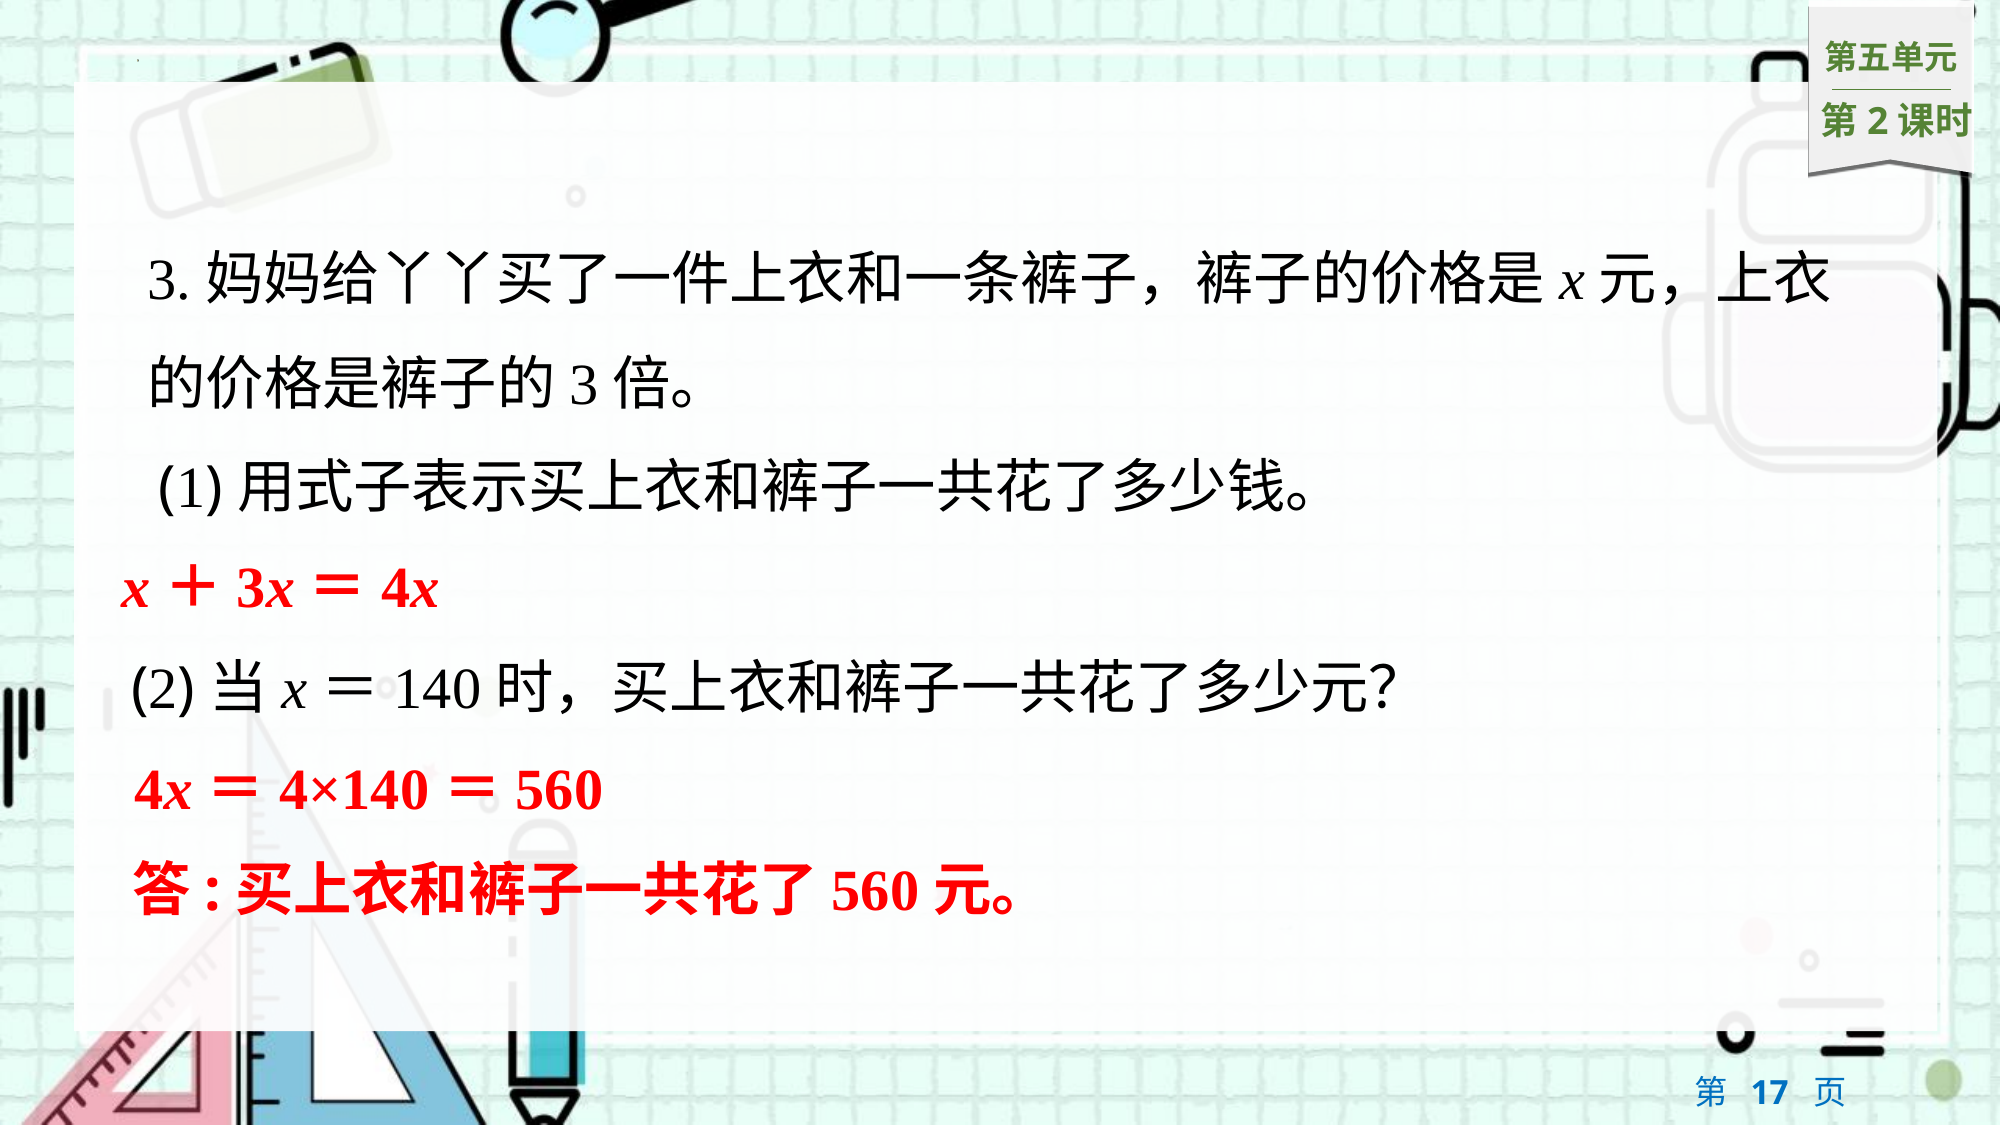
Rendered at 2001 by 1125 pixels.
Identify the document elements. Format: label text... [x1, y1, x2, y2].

picture [0, 0, 2000, 1125]
text_box x＋3x＝4x [121, 514, 440, 620]
text_box 3.妈妈给丫丫买了一件上衣和一条裤子，裤子的价格是x元，上衣的价格是裤子的3倍。 [147, 206, 1853, 417]
text_box (1)用式子表示买上衣和裤子一共花了多少钱。 [158, 413, 1344, 519]
picture [1938, 168, 1971, 176]
text_box 4x＝4×140＝560 [134, 716, 604, 817]
text_box (2)当x＝140时，买上衣和裤子一共花了多少元？ [131, 615, 1428, 721]
text_box 答:买上衣和裤子一共花了560元。 [132, 817, 1050, 923]
